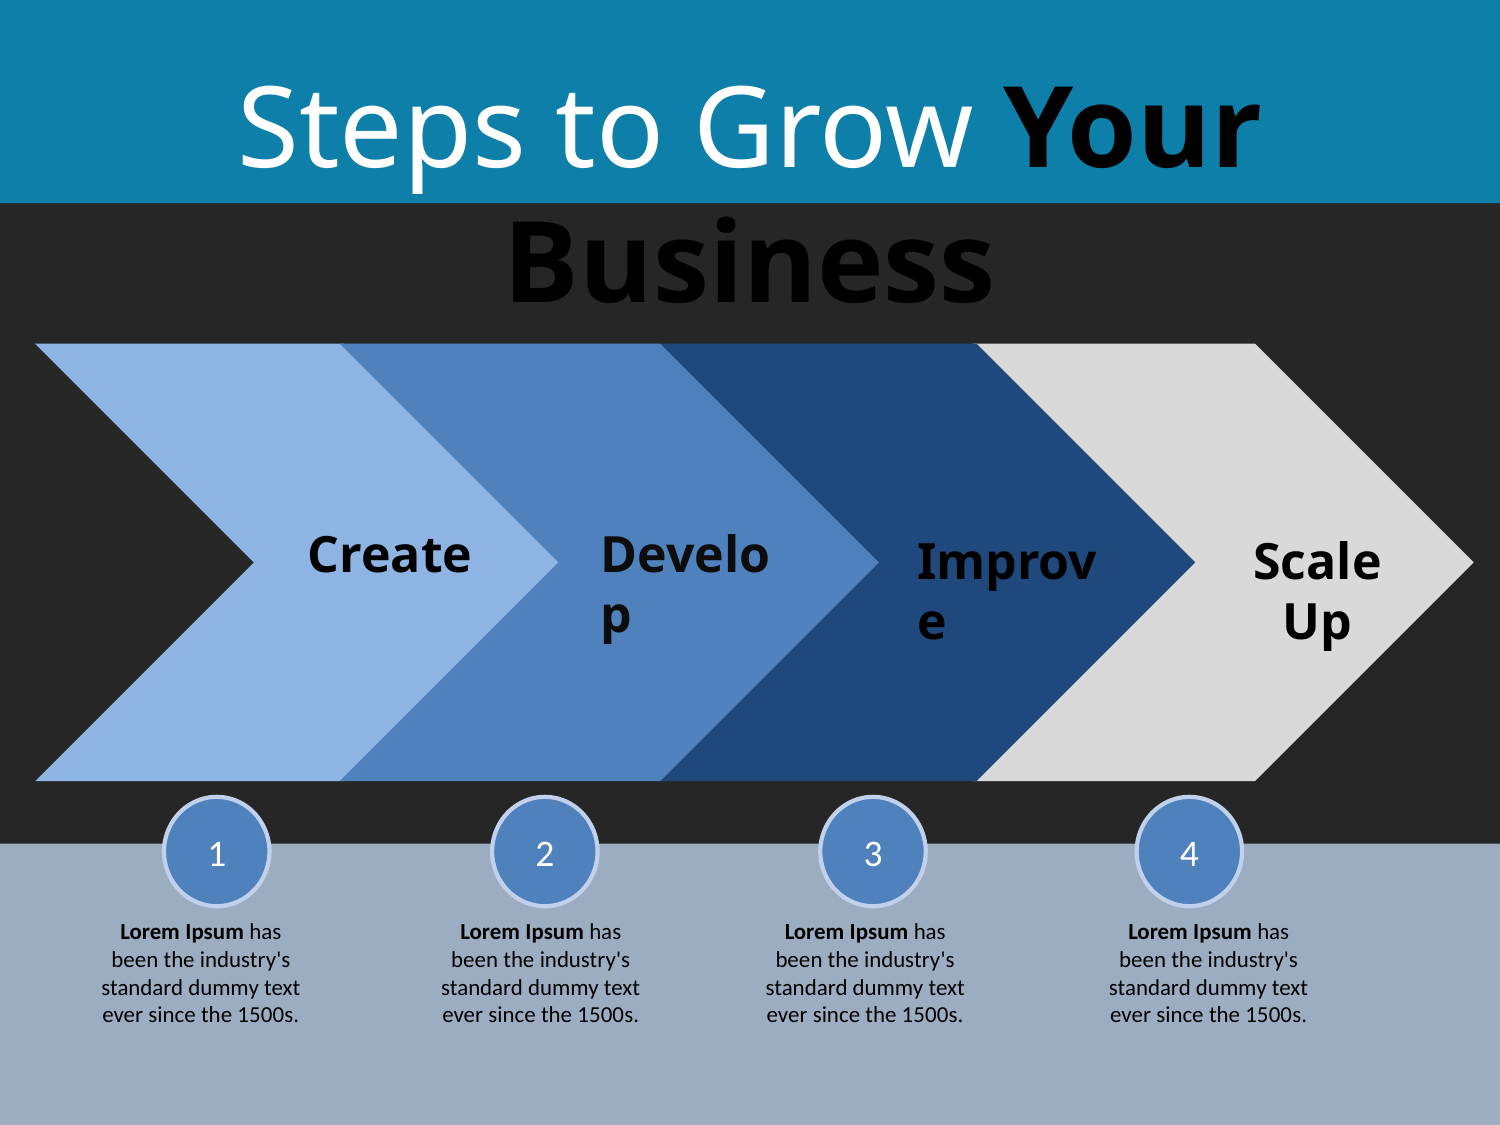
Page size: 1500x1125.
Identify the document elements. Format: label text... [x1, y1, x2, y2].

text_box [337, 341, 881, 784]
text_box [0, 842, 1500, 1125]
text_box Develop [585, 515, 797, 651]
text_box 1 [161, 794, 272, 909]
text_box Steps to Grow Your Business [128, 47, 1372, 333]
text_box Create [292, 515, 493, 591]
text_box Improve [902, 521, 1114, 657]
text_box Lorem Ipsum has been the industry's standard dummy text ever since the 1500s. [421, 909, 660, 1035]
text_box [0, 0, 1500, 205]
text_box 3 [818, 794, 928, 909]
text_box 2 [490, 794, 600, 909]
text_box [661, 341, 1198, 784]
text_box Lorem Ipsum has been the industry's standard dummy text ever since the 1500s. [746, 909, 985, 1035]
text_box Lorem Ipsum has been the industry's standard dummy text ever since the 1500s. [81, 909, 320, 1035]
text_box [978, 341, 1476, 784]
text_box Scale Up [1205, 521, 1430, 657]
text_box [33, 341, 555, 784]
text_box 4 [1134, 794, 1245, 909]
text_box Lorem Ipsum has been the industry's standard dummy text ever since the 1500s. [1089, 909, 1328, 1035]
